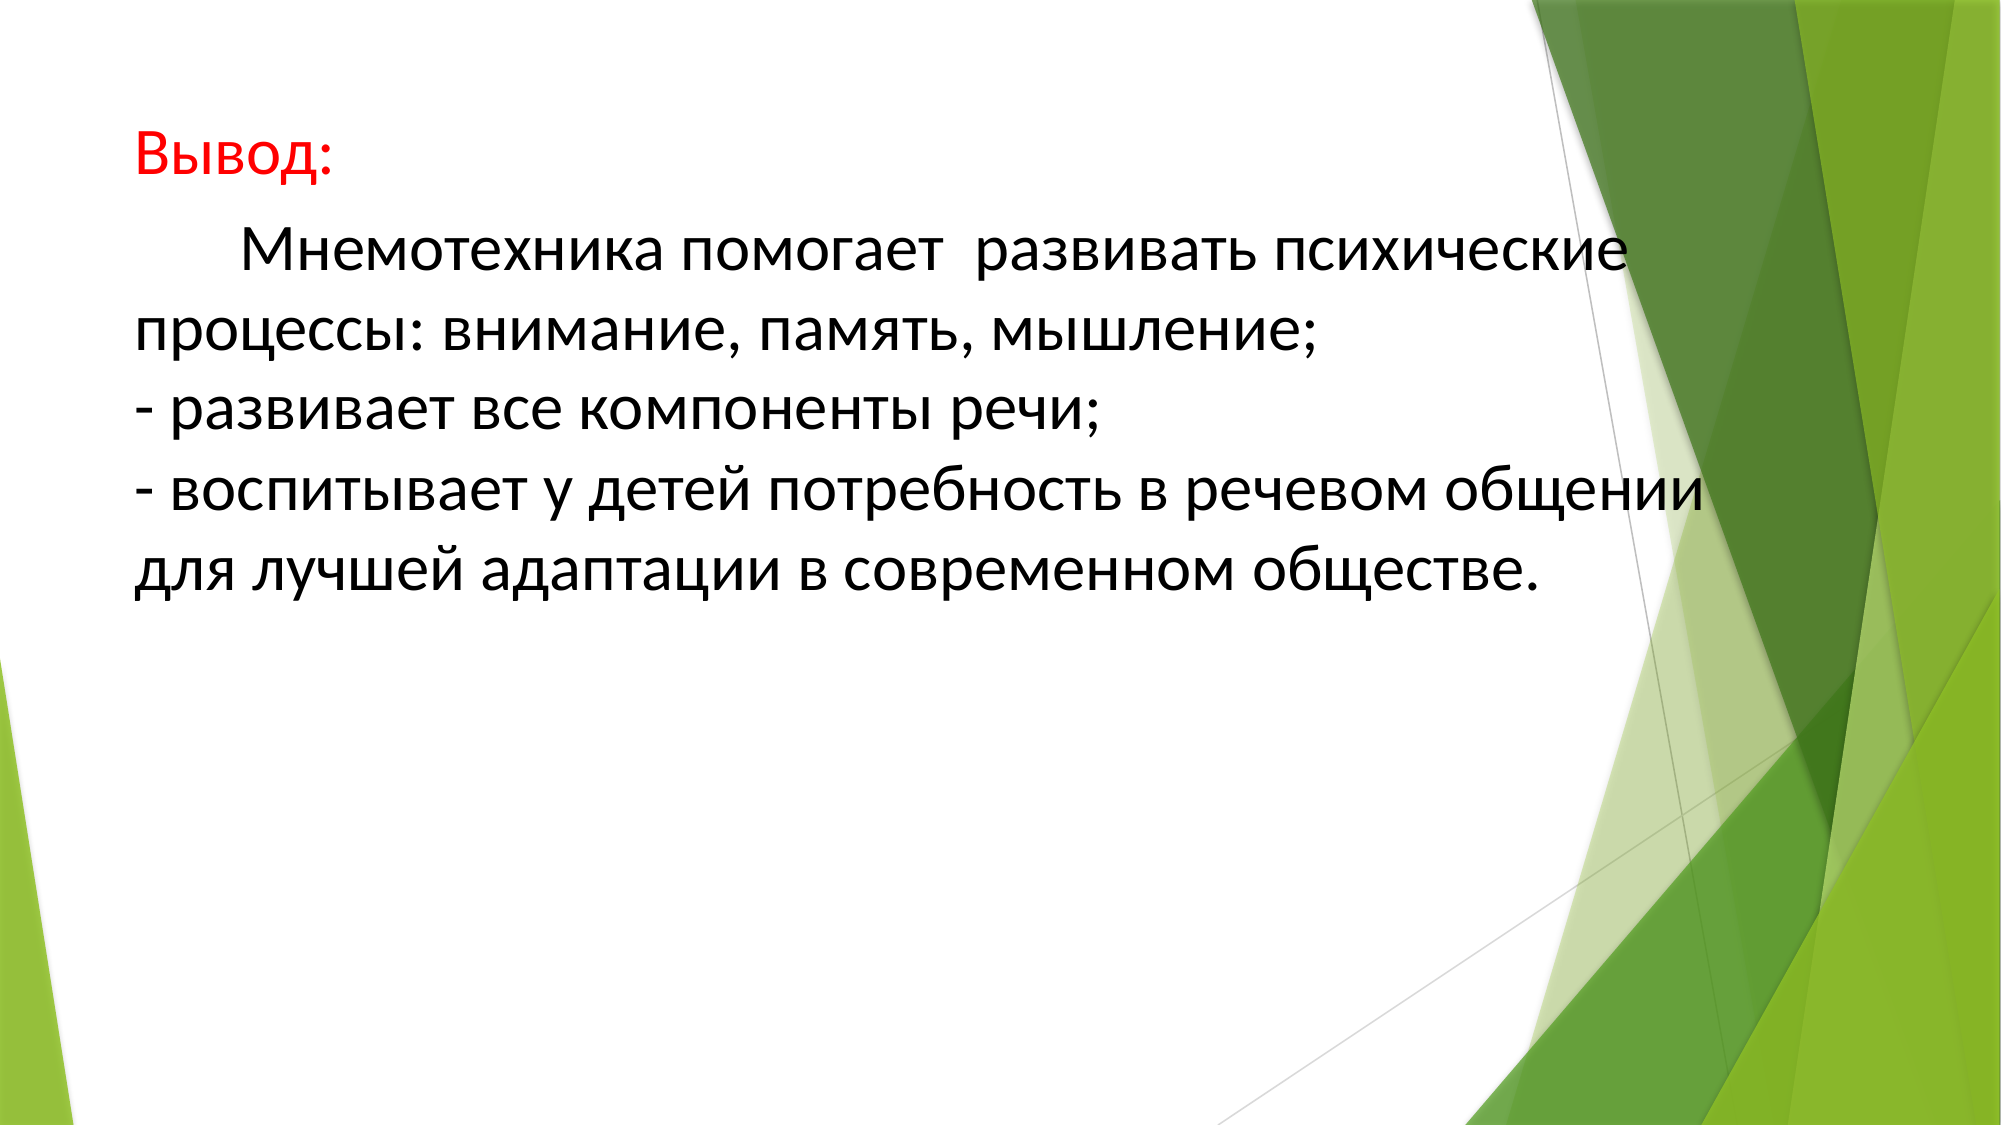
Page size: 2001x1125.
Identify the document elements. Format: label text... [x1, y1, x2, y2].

text_box Вывод: [119, 100, 1650, 195]
text_box Мнемотехника помогает развивать психические процессы: внимание, память, мышление; - развивает все компоненты речи; - воспитывает у детей потребность в речевом общении для лучшей адаптации в современном обществе. [119, 196, 1748, 611]
